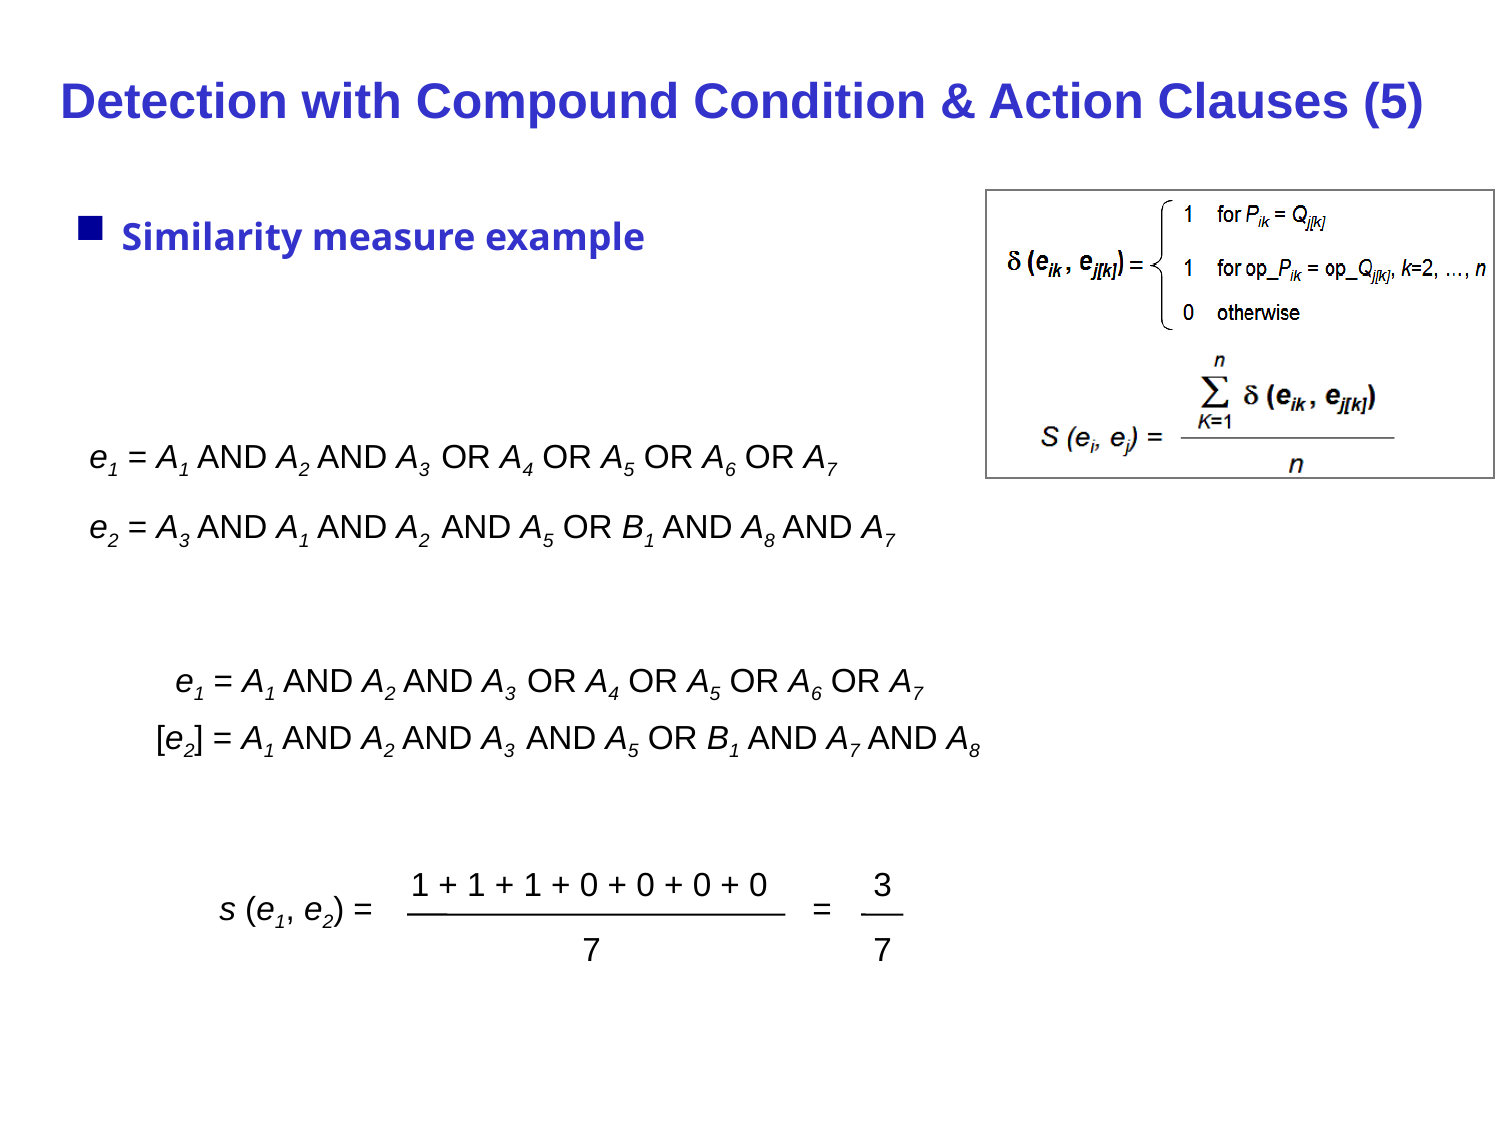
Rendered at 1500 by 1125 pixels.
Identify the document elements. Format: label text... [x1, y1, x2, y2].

text_box 1 + 1 + 1 + 0 + 0 + 0 + 0 [395, 855, 821, 911]
text_box s (e1, e2) = [194, 879, 396, 940]
text_box [e2] = A1 AND A2 AND A3 AND A5 OR B1 AND A7 AND A8 [131, 700, 1041, 770]
text_box [986, 189, 1495, 479]
text_box e1 = A1 AND A2 AND A3 OR A4 OR A5 OR A6 OR A7 [150, 643, 978, 713]
text_box 7 [378, 920, 805, 977]
text_box e2 = A3 AND A1 AND A2 AND A5 OR B1 AND A8 AND A7 [64, 489, 975, 559]
text_box e1 = A1 AND A2 AND A3 OR A4 OR A5 OR A6 OR A7 [64, 418, 892, 488]
title Detection with Compound Condition & Action Clauses (5) [23, 54, 1462, 143]
picture [997, 196, 1495, 333]
text_box = [797, 879, 857, 935]
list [1033, 349, 1400, 485]
text_box 3 [858, 855, 913, 911]
text_box 7 [829, 920, 936, 977]
text_box Similarity measure example [59, 196, 662, 267]
